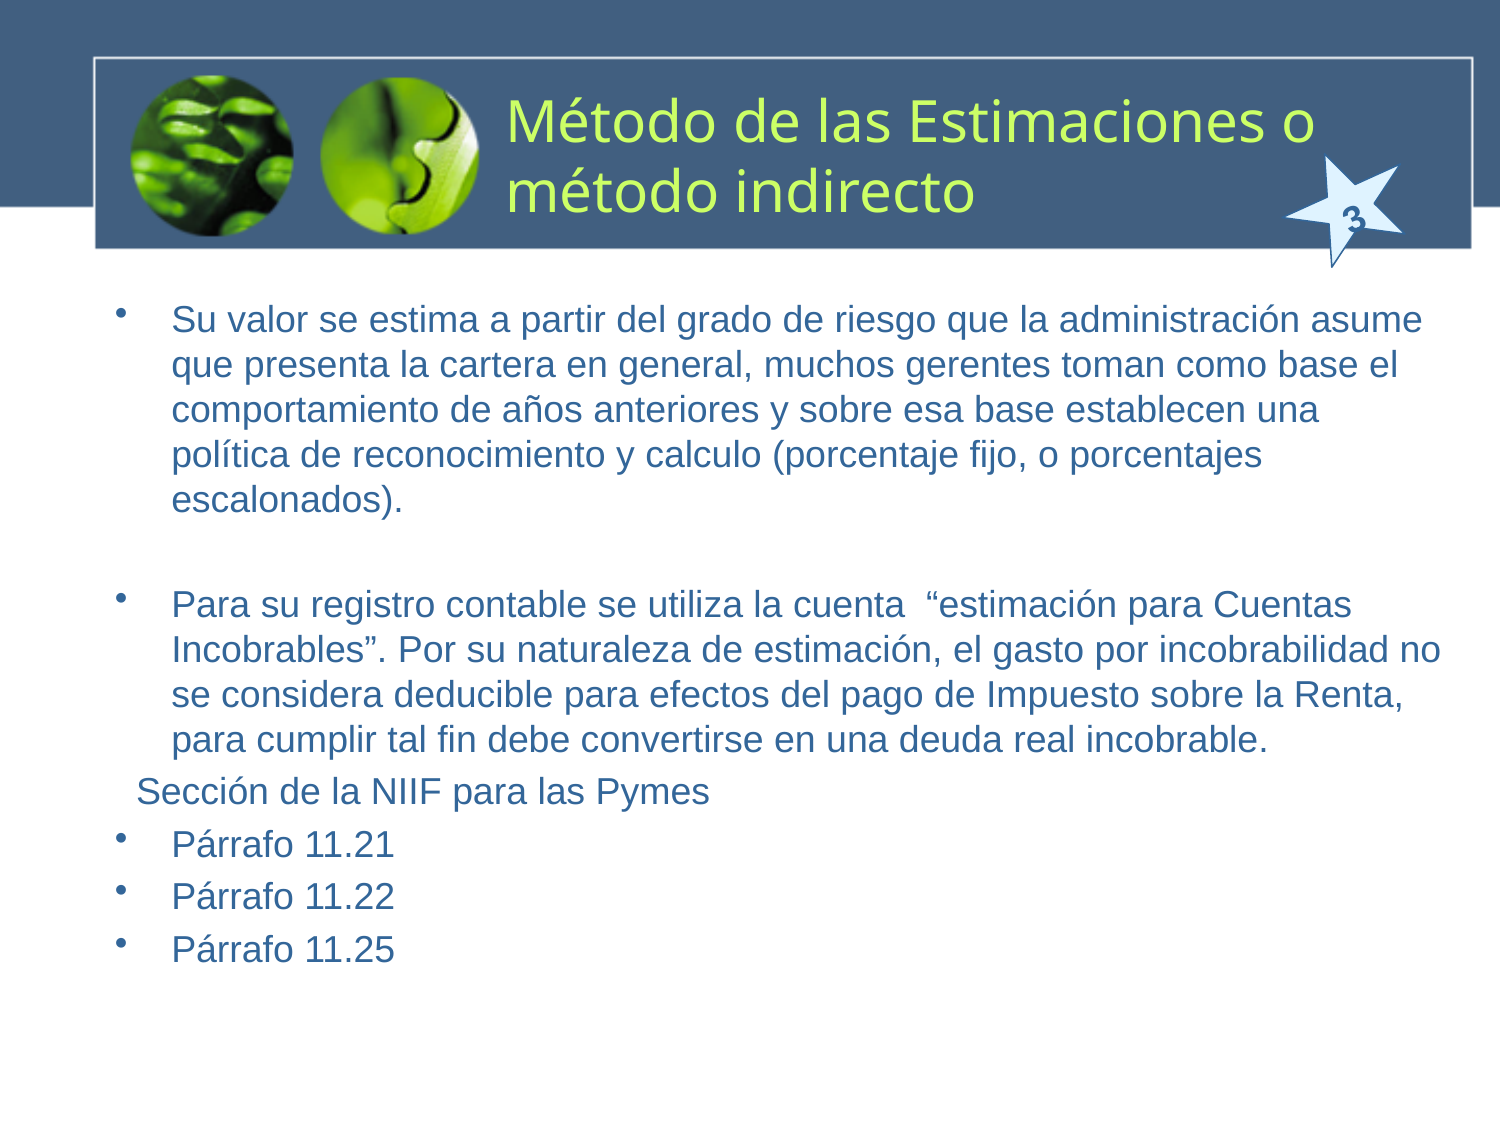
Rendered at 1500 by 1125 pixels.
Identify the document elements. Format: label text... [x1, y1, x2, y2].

list Su valor se estima a partir del grado de riesgo que la administración asume que presenta la cartera en general, muchos gerentes toman como base el comportamiento de años anteriores y sobre esa base establecen una política de reconocimiento y calculo (porcentaje fijo, o porcentajes escalonados). Para su registro contable se utiliza la cuenta “estimación para Cuentas Incobrables”. Por su naturaleza de estimación, el gasto por incobrabilidad no se considera deducible para efectos del pago de Impuesto sobre la Renta, para cumplir tal fin debe convertirse en una deuda real incobrable. Sección de la NIIF para las Pymes Párrafo 11.21 Párrafo 11.22 Párrafo 11.25 [99, 287, 1463, 988]
text_box 3 [1282, 153, 1405, 268]
picture [0, 0, 1500, 1125]
title Método de las Estimaciones o método indirecto [490, 66, 1447, 242]
